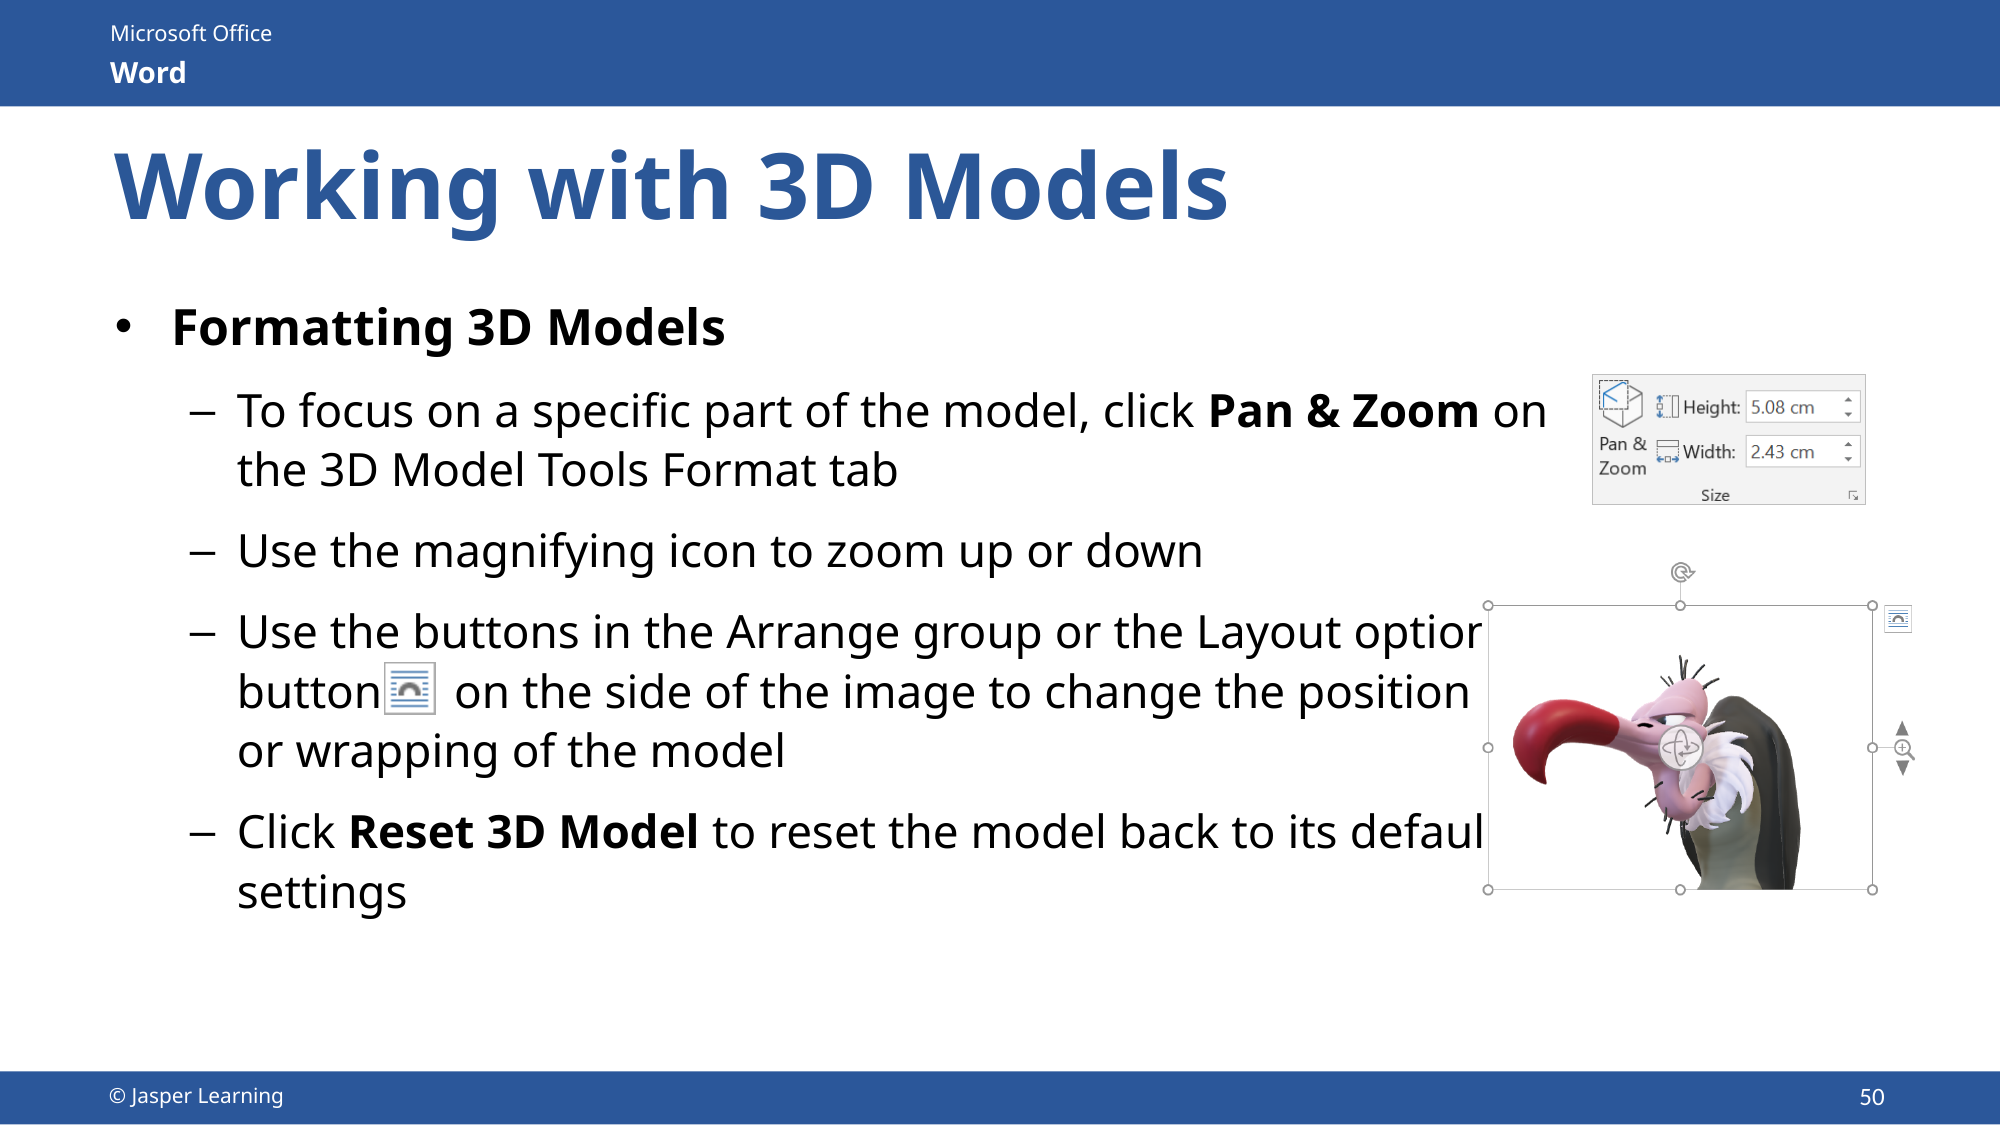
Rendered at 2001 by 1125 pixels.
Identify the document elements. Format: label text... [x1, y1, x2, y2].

picture [383, 662, 436, 715]
list Formatting 3D Models To focus on a specific part of the model, click Pan & Zoom on the 3D Model Tools Format tab Use the magnifying icon to zoom up or down Use the buttons in the Arrange group or the Layout options button on the side of the image to change the position or wrapping of the model Click Reset 3D Model to reset the model back to its default settings [99, 283, 1577, 1026]
title Working with 3D Models [99, 118, 1866, 248]
picture [1481, 556, 1921, 905]
picture [1592, 374, 1866, 505]
slide_number 50 [1433, 1065, 1900, 1125]
footer © Jasper Learning [94, 1066, 769, 1125]
